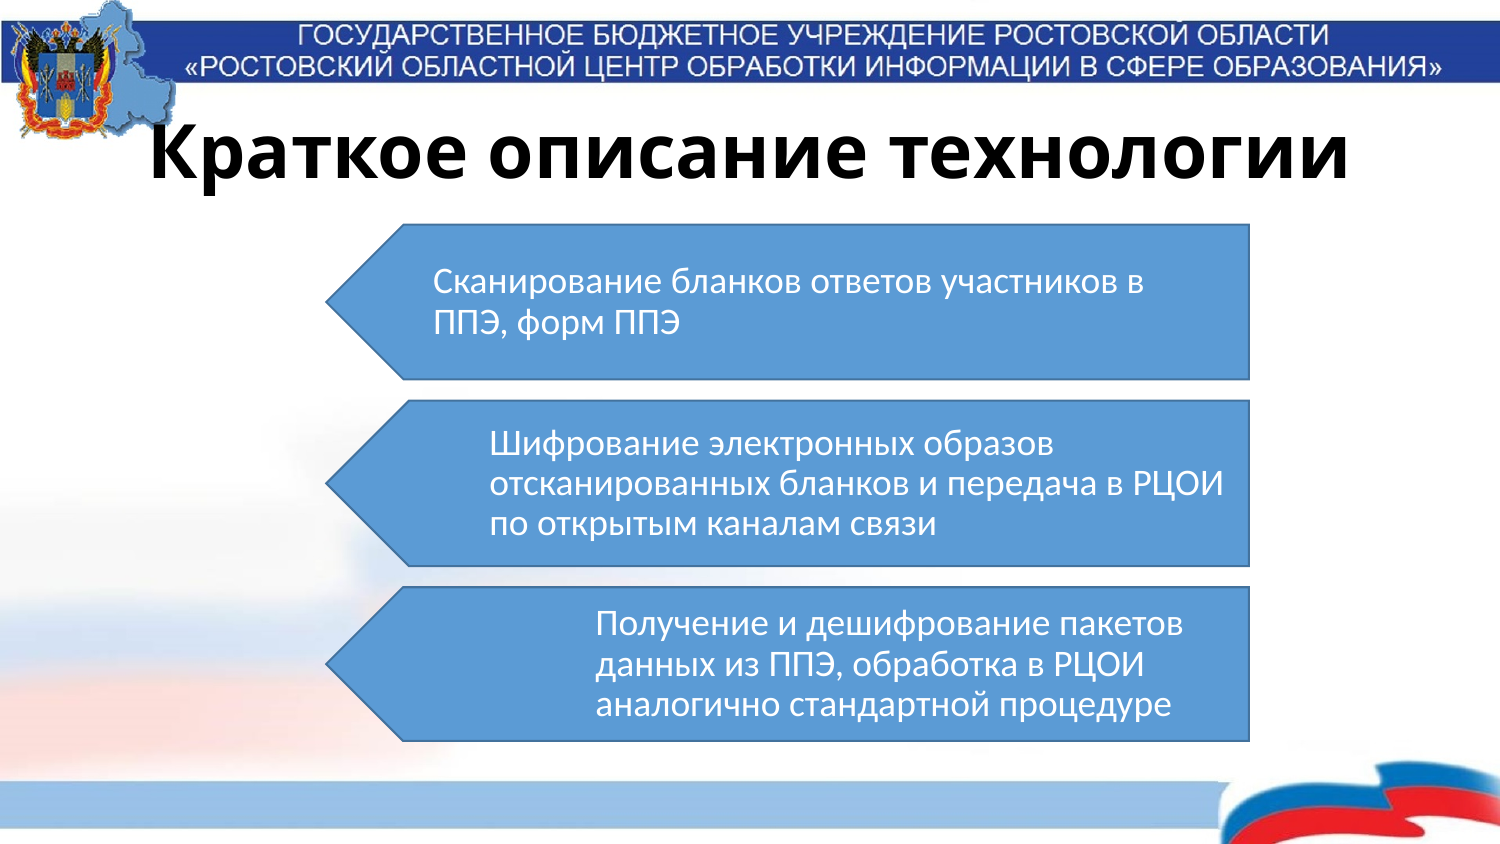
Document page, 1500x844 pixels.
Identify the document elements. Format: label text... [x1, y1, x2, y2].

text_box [326, 400, 1249, 566]
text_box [326, 587, 1249, 741]
title Краткое описание технологии [103, 84, 1397, 225]
picture [0, 0, 1500, 844]
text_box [326, 224, 1249, 380]
